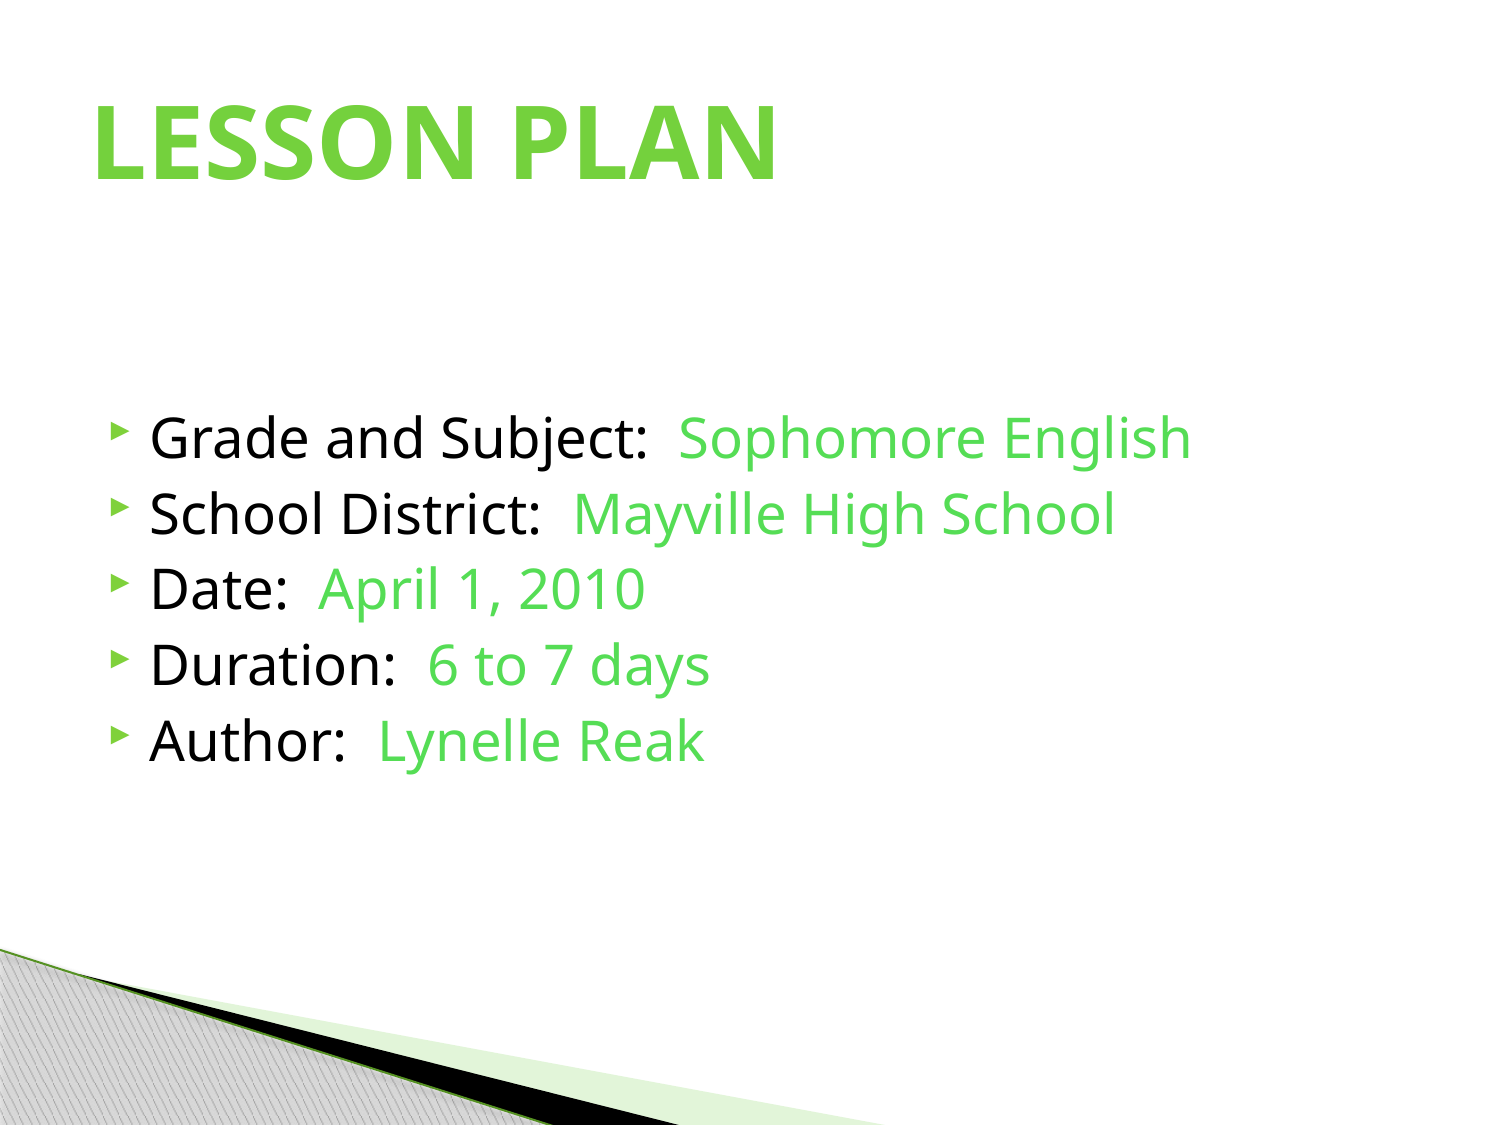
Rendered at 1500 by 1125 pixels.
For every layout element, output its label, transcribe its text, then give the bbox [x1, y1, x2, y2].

list Grade and Subject: Sophomore English School District: Mayville High School Date: April 1, 2010 Duration: 6 to 7 days Author: Lynelle Reak [75, 243, 1425, 986]
title Lesson Plan [75, 45, 1425, 233]
